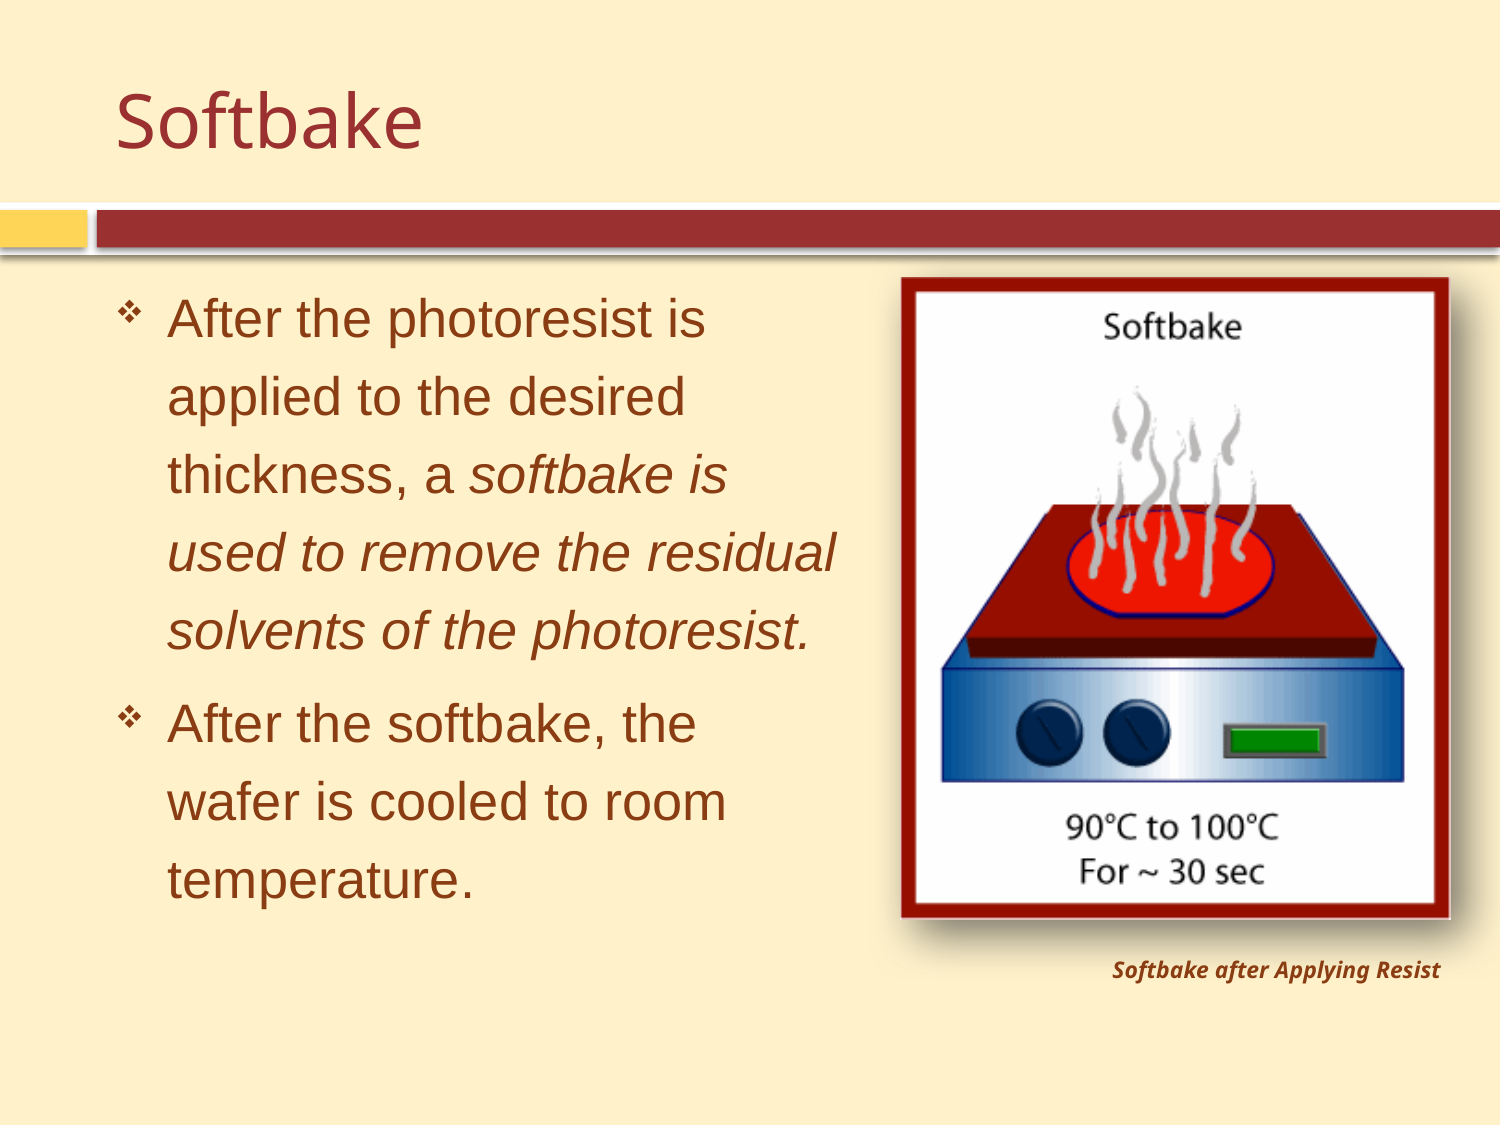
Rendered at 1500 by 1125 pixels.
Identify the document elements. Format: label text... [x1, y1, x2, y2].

list After the photoresist is applied to the desired thickness, a softbake is used to remove the residual solvents of the photoresist. After the softbake, the wafer is cooled to room temperature. [100, 262, 859, 1000]
picture [900, 277, 1452, 920]
text_box Softbake after Applying Resist [860, 947, 1457, 990]
title Softbake [100, 37, 1438, 200]
